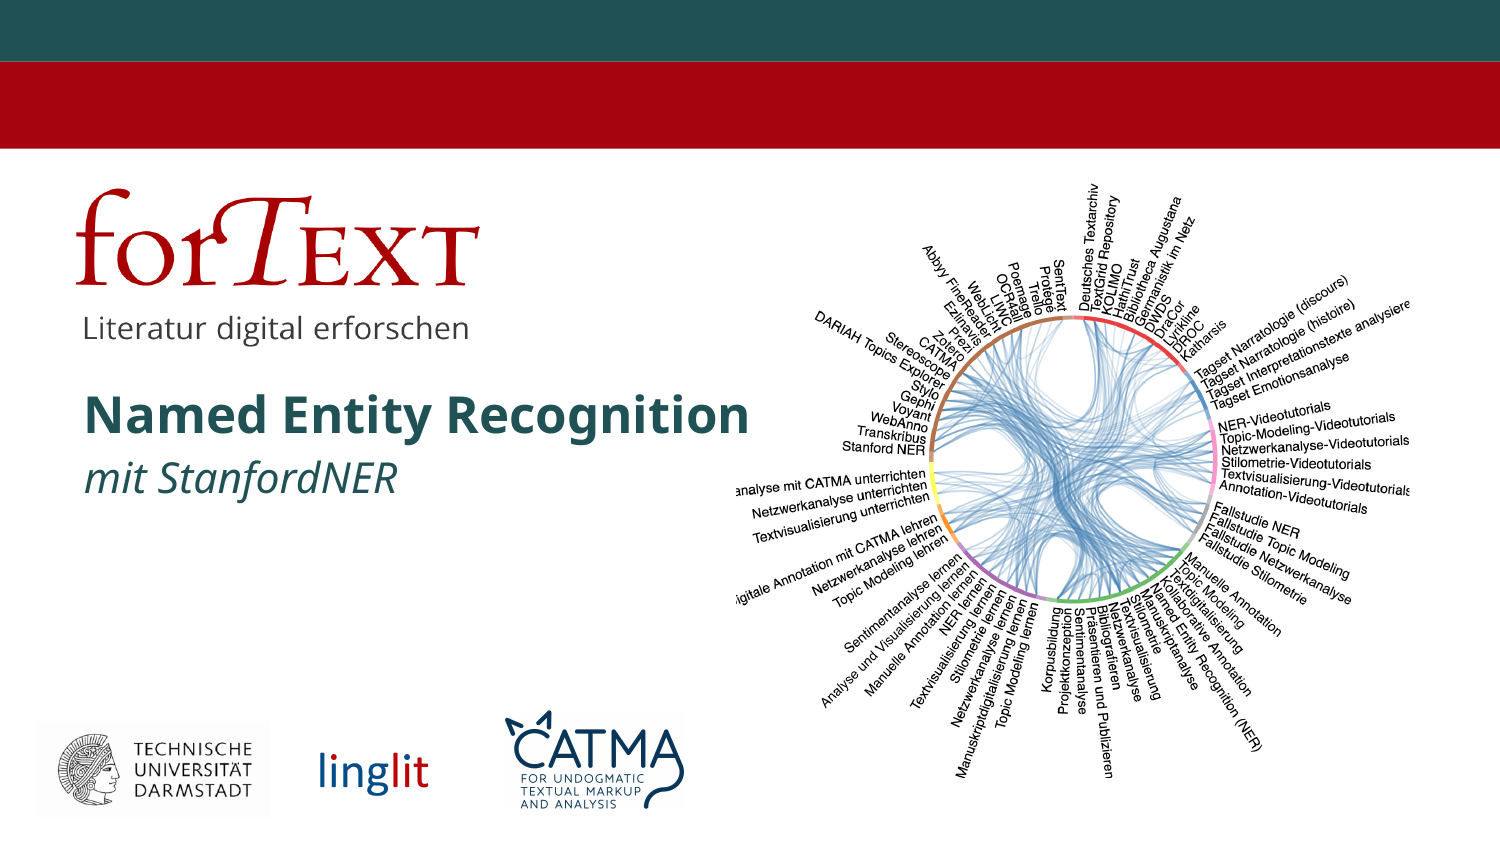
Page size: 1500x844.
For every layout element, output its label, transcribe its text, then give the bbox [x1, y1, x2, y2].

picture [735, 174, 1410, 778]
text_box Named Entity Recognition mit StanfordNER [68, 358, 730, 455]
picture [282, 679, 464, 844]
text_box [0, 0, 1500, 62]
picture [54, 174, 501, 368]
text_box [0, 62, 1500, 149]
picture [35, 721, 271, 819]
picture [504, 709, 686, 813]
